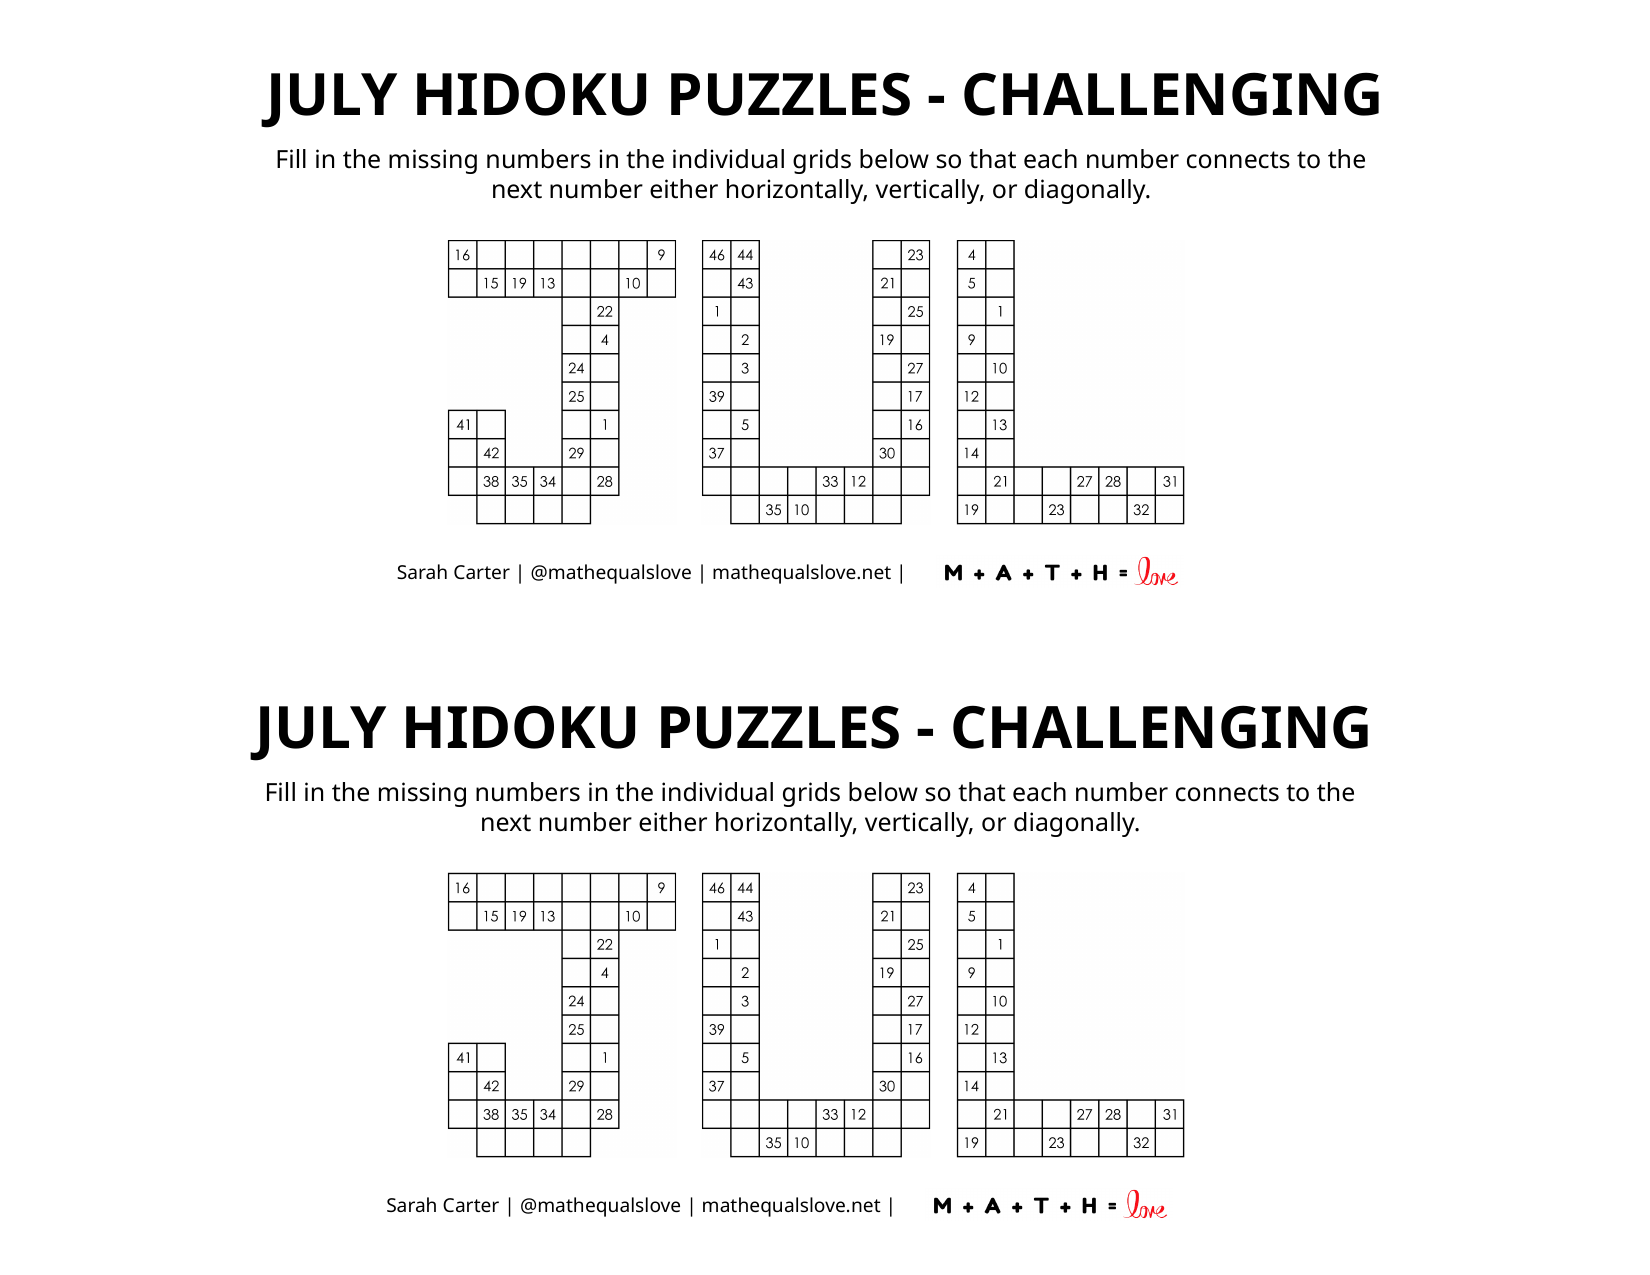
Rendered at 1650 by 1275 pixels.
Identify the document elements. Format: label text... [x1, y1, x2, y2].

picture [447, 239, 677, 526]
text_box JULY HIDOKU PUZZLES - CHALLENGING [76, 50, 1574, 135]
text_box Sarah Carter | @mathequalslove | mathequalslove.net | [371, 1186, 1206, 1225]
text_box Fill in the missing numbers in the individual grids below so that each number connects to the next number either horizontally, vertically, or diagonally. [0, 768, 1640, 844]
picture [924, 1187, 1173, 1222]
picture [701, 239, 931, 526]
picture [447, 872, 677, 1159]
picture [701, 872, 931, 1159]
text_box JULY HIDOKU PUZZLES - CHALLENGING [66, 683, 1563, 768]
picture [955, 872, 1186, 1159]
picture [935, 554, 1184, 589]
picture [955, 239, 1186, 526]
text_box Sarah Carter | @mathequalslove | mathequalslove.net | [382, 553, 1217, 592]
text_box Fill in the missing numbers in the individual grids below so that each number connects to the next number either horizontally, vertically, or diagonally. [0, 135, 1650, 211]
